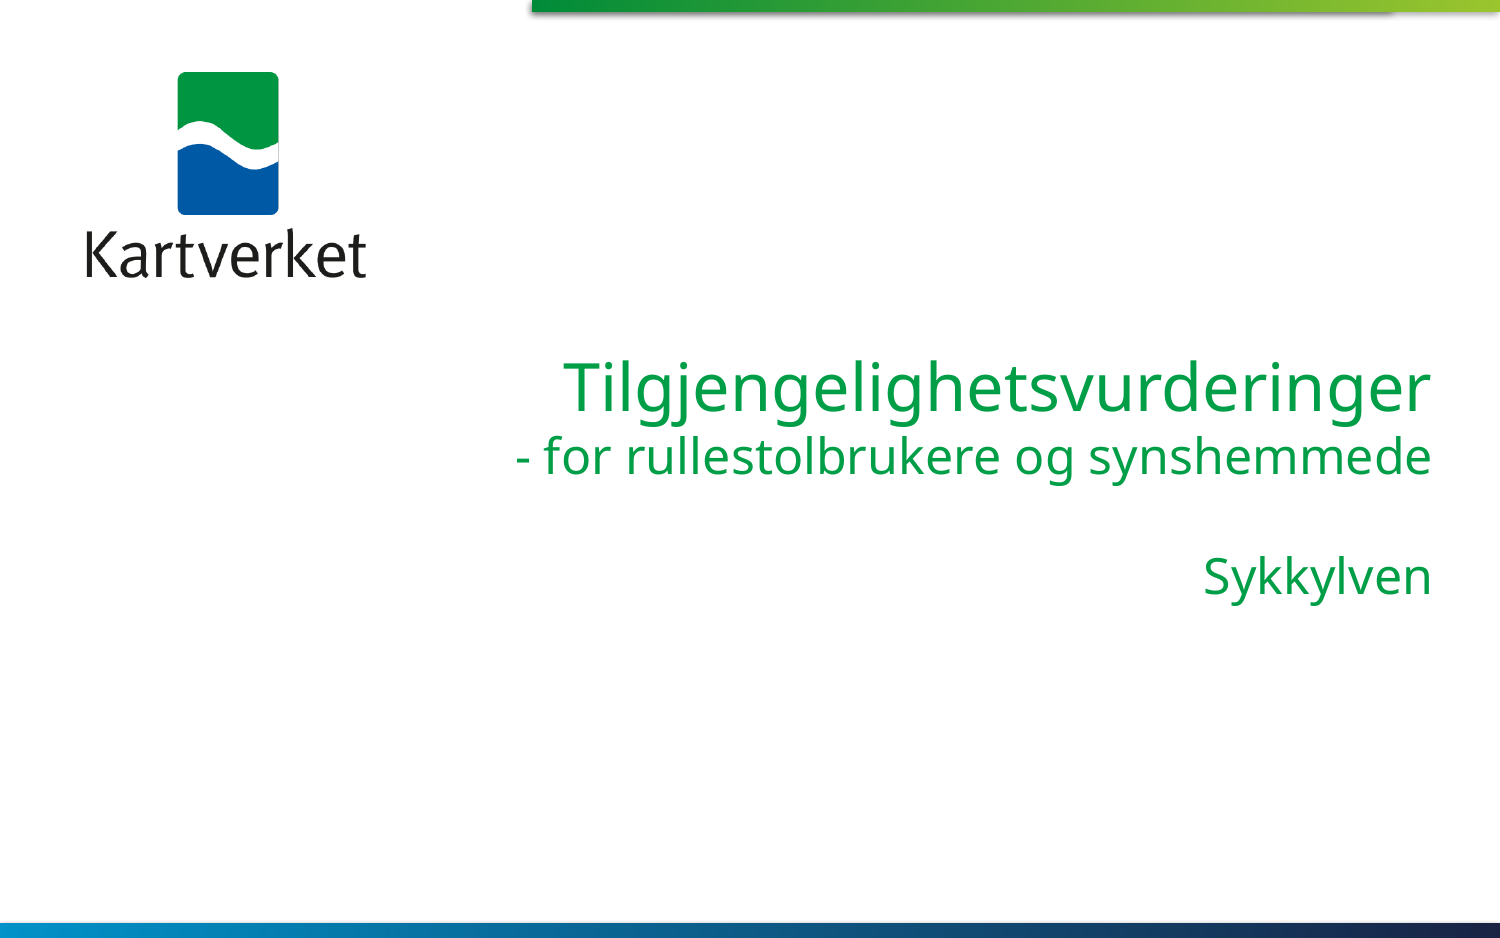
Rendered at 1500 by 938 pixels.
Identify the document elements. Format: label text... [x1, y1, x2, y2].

text_box Tilgjengelighetsvurderinger - for rullestolbrukere og synshemmede Sykkylven [66, 337, 1449, 613]
